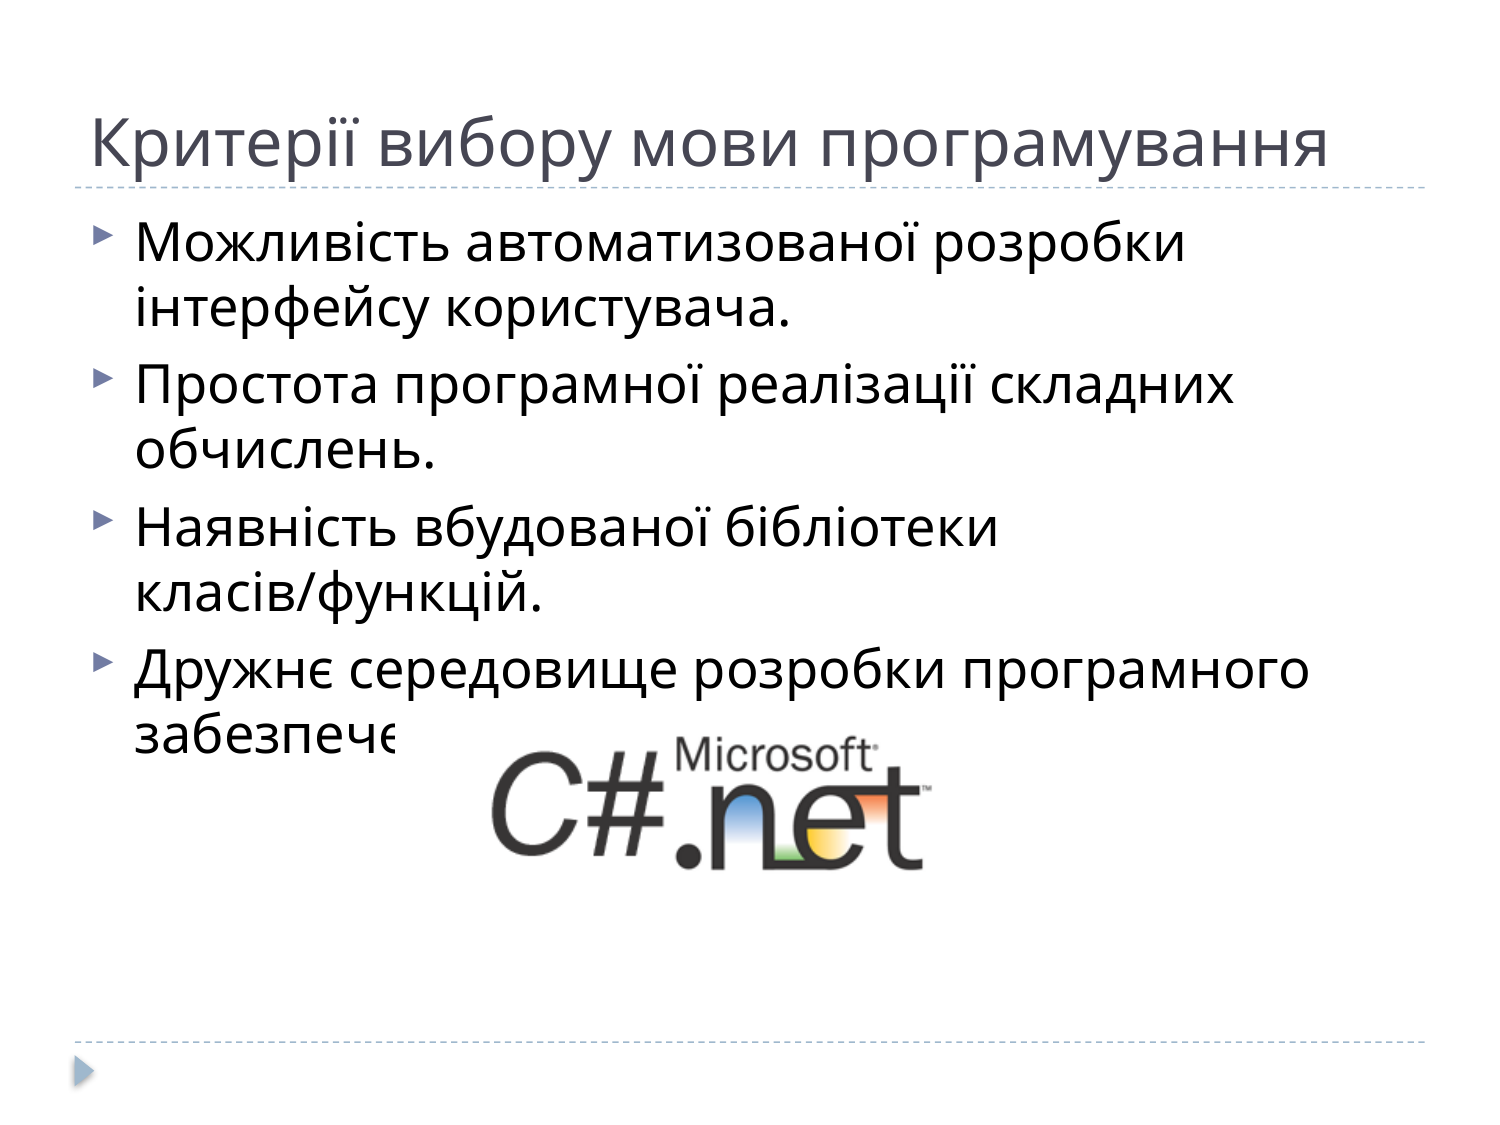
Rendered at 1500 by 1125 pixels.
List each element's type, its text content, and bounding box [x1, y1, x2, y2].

picture [395, 703, 1037, 897]
list Можливість автоматизованої розробки інтерфейсу користувача. Простота програмної реалізації складних обчислень. Наявність вбудованої бібліотеки класів/функцій. Дружнє середовище розробки програмного забезпечення. [75, 200, 1425, 1010]
title Критерії вибору мови програмування [75, 24, 1425, 188]
